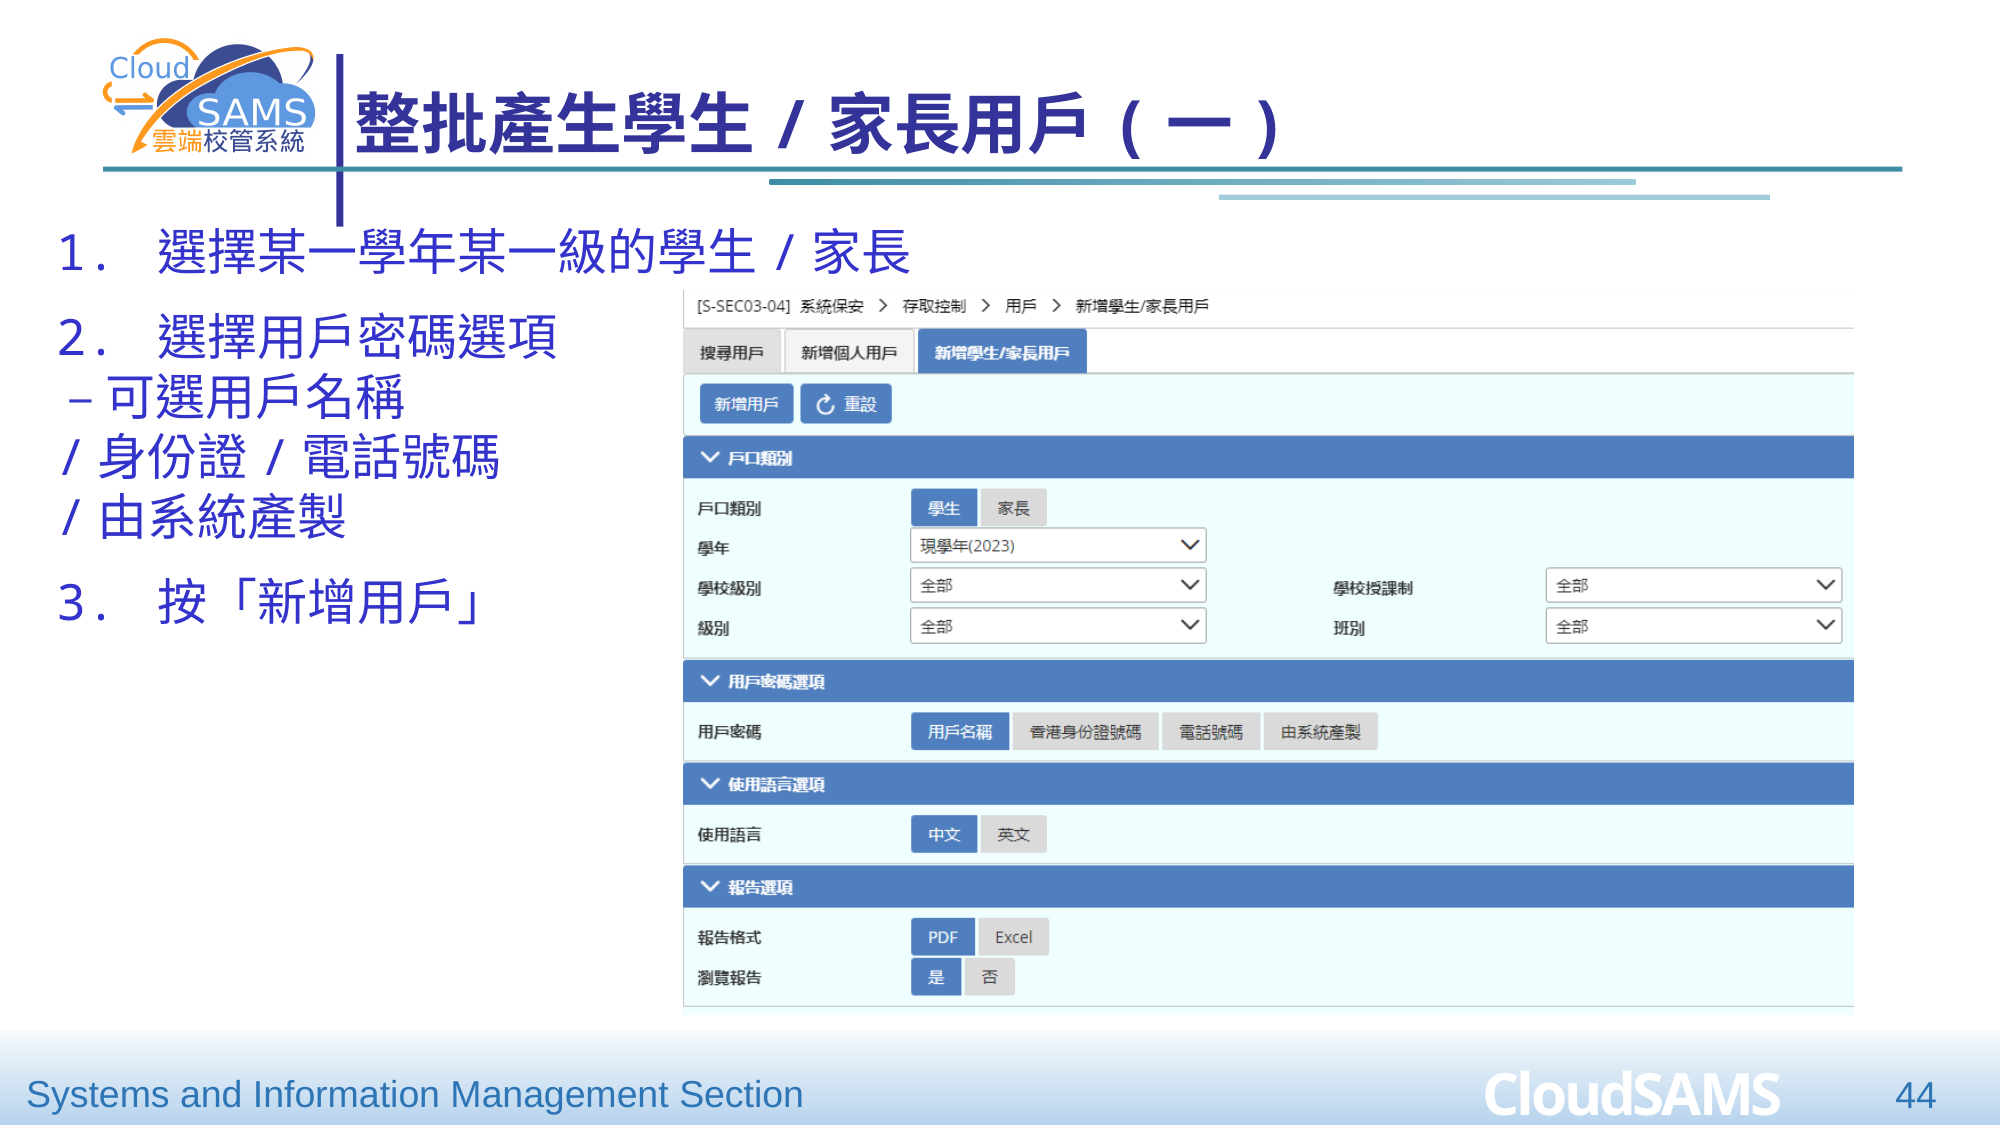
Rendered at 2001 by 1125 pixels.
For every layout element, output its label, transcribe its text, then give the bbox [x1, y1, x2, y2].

picture [683, 290, 1854, 1015]
title 整批產生學生/家長用戶(一) [340, 44, 1907, 170]
text_box 1. 選擇某一學年某一級的學生/家長 2. 選擇用戶密碼選項 – 可選用戶名稱 /身份證/電話號碼 /由系統產製 3. 按「新增用戶」 [41, 213, 963, 639]
slide_number 44 [1755, 1063, 1952, 1125]
picture [87, 7, 349, 175]
